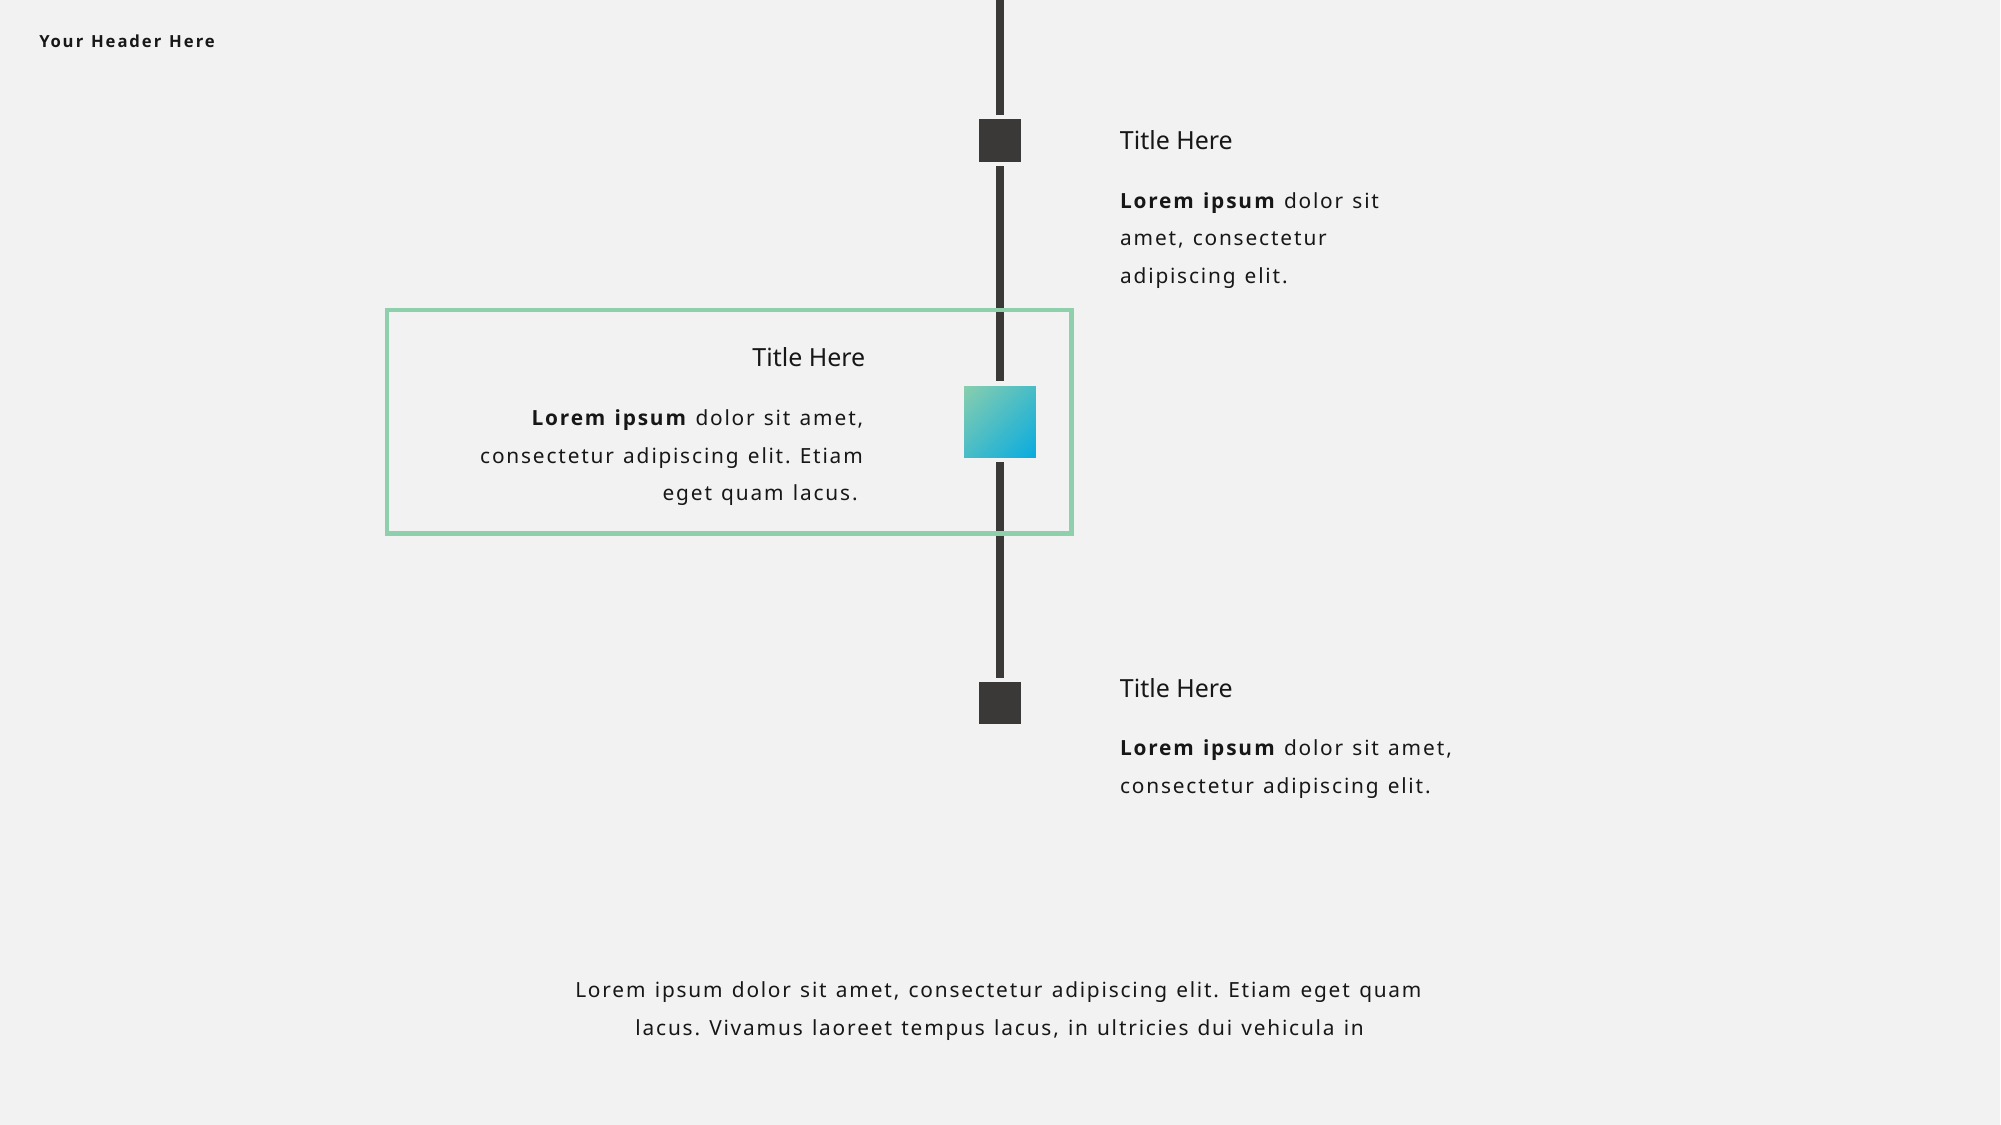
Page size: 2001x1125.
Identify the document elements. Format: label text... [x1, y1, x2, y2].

text_box [976, 116, 999, 165]
text_box [1001, 116, 1024, 165]
text_box Lorem ipsum dolor sit amet, consectetur adipiscing elit. Etiam eget quam lacus. Vivamus laoreet tempus lacus, in ultricies dui vehicula in [555, 957, 1445, 1047]
text_box [1001, 382, 1039, 461]
text_box [976, 679, 1024, 727]
text_box [961, 382, 999, 461]
text_box Title Here [1105, 664, 1386, 710]
text_box [386, 309, 999, 535]
text_box Your Header Here [24, 13, 231, 59]
text_box [1001, 309, 1073, 535]
text_box Lorem ipsum dolor sit amet, consectetur adipiscing elit. [1105, 167, 1433, 295]
text_box Title Here [1105, 117, 1386, 162]
text_box Lorem ipsum dolor sit amet, consectetur adipiscing elit. [1105, 715, 1555, 805]
